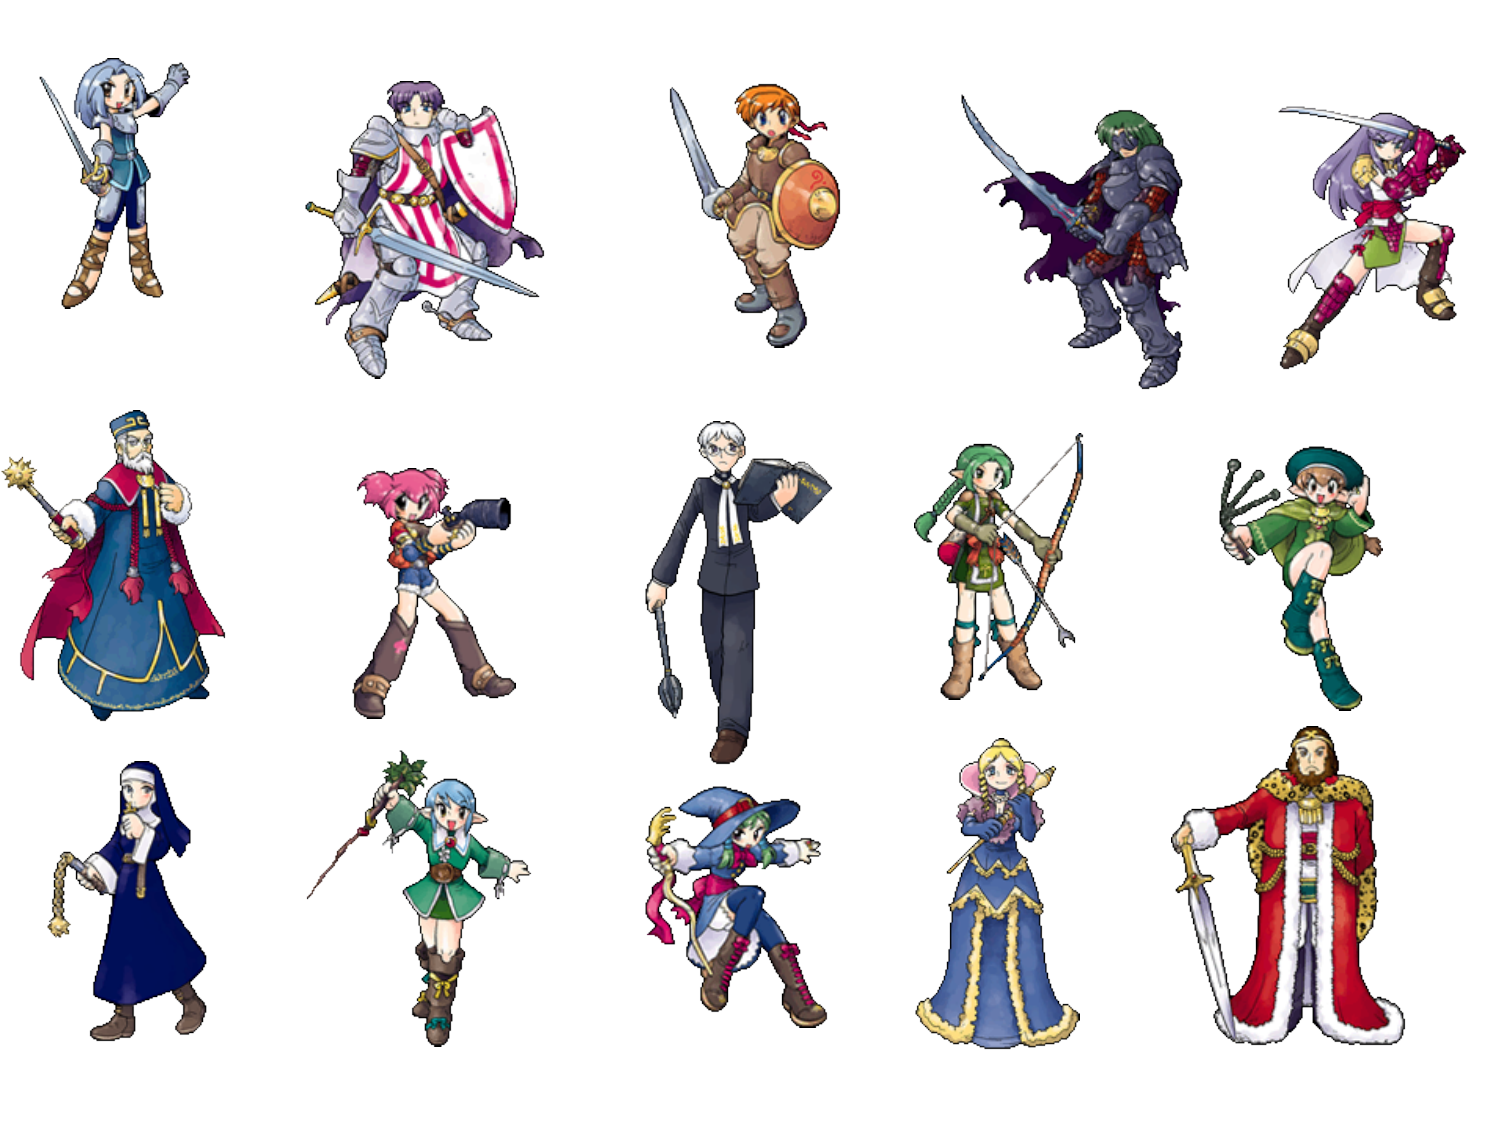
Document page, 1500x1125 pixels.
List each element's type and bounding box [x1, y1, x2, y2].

picture [1218, 445, 1383, 712]
picture [351, 468, 516, 719]
picture [913, 737, 1080, 1051]
list [34, 58, 192, 309]
picture [644, 421, 834, 766]
picture [1277, 105, 1469, 372]
picture [960, 93, 1212, 391]
picture [0, 409, 227, 723]
picture [667, 81, 842, 348]
picture [304, 749, 534, 1048]
picture [644, 784, 830, 1028]
picture [1171, 726, 1407, 1048]
picture [46, 761, 210, 1044]
picture [304, 81, 546, 380]
picture [913, 433, 1085, 700]
